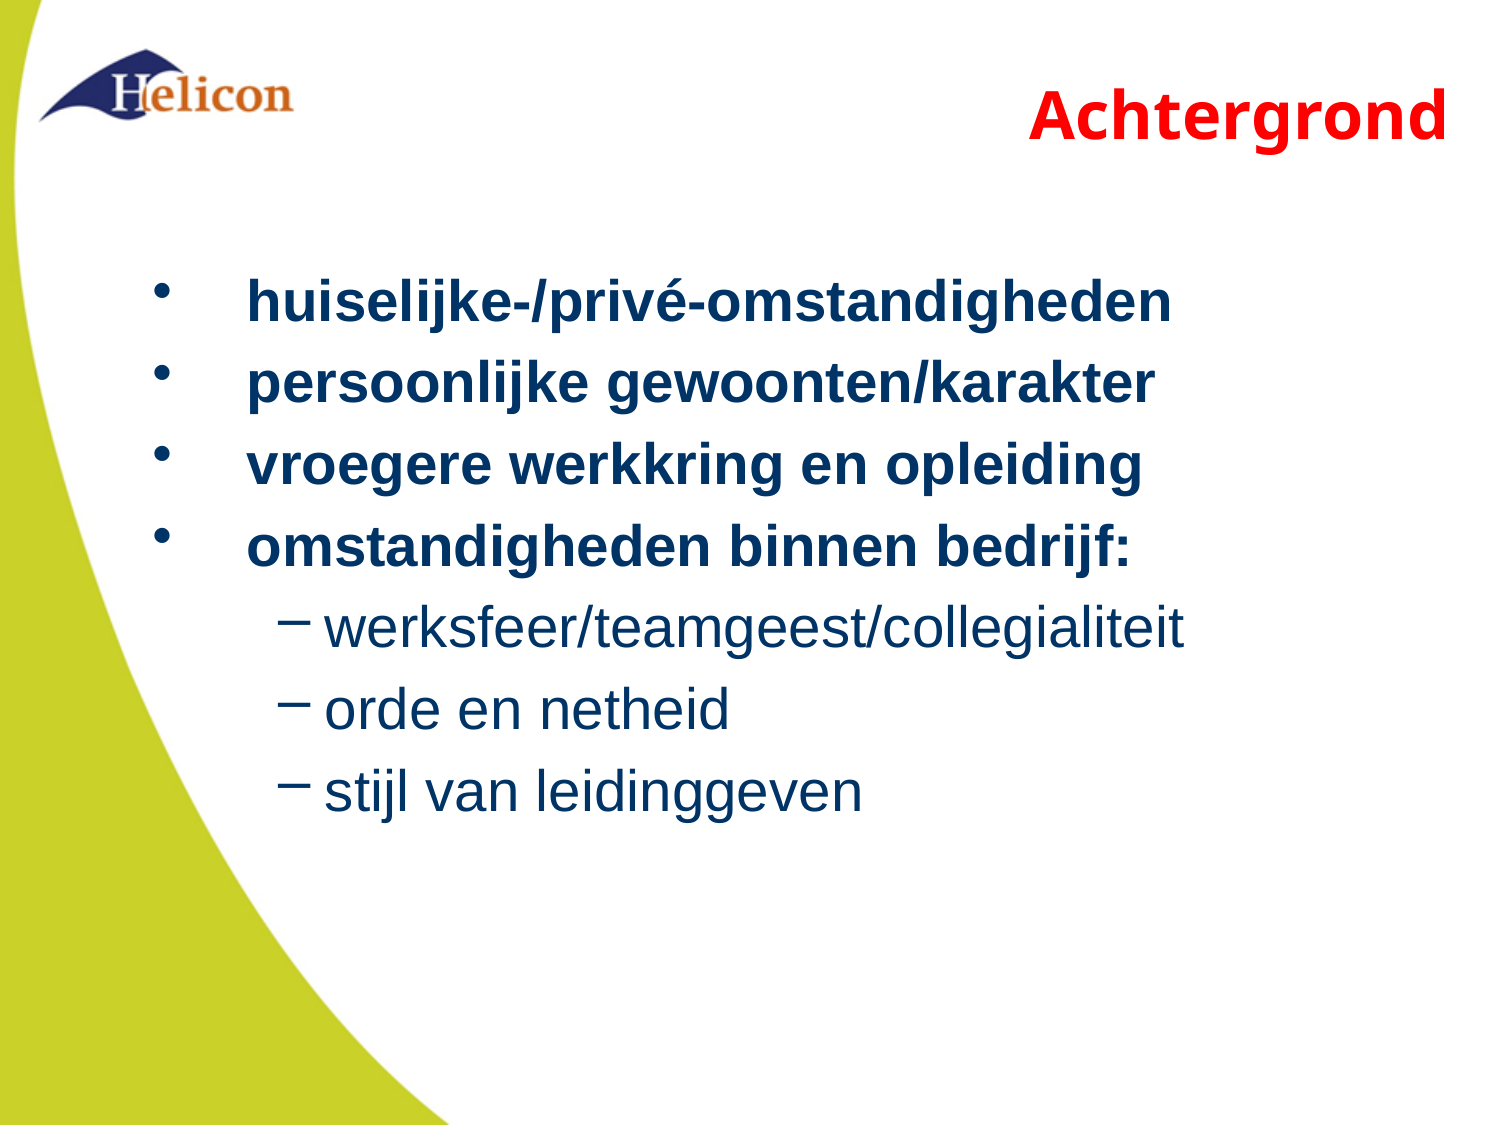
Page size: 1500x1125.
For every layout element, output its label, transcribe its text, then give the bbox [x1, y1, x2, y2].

text_box huiselijke-/privé-omstandigheden persoonlijke gewoonten/karakter vroegere werkkring en opleiding omstandigheden binnen bedrijf: werksfeer/teamgeest/collegialiteit orde en netheid stijl van leidinggeven [137, 255, 1458, 931]
text_box Achtergrond [207, 19, 1483, 207]
picture [0, 0, 1500, 1125]
